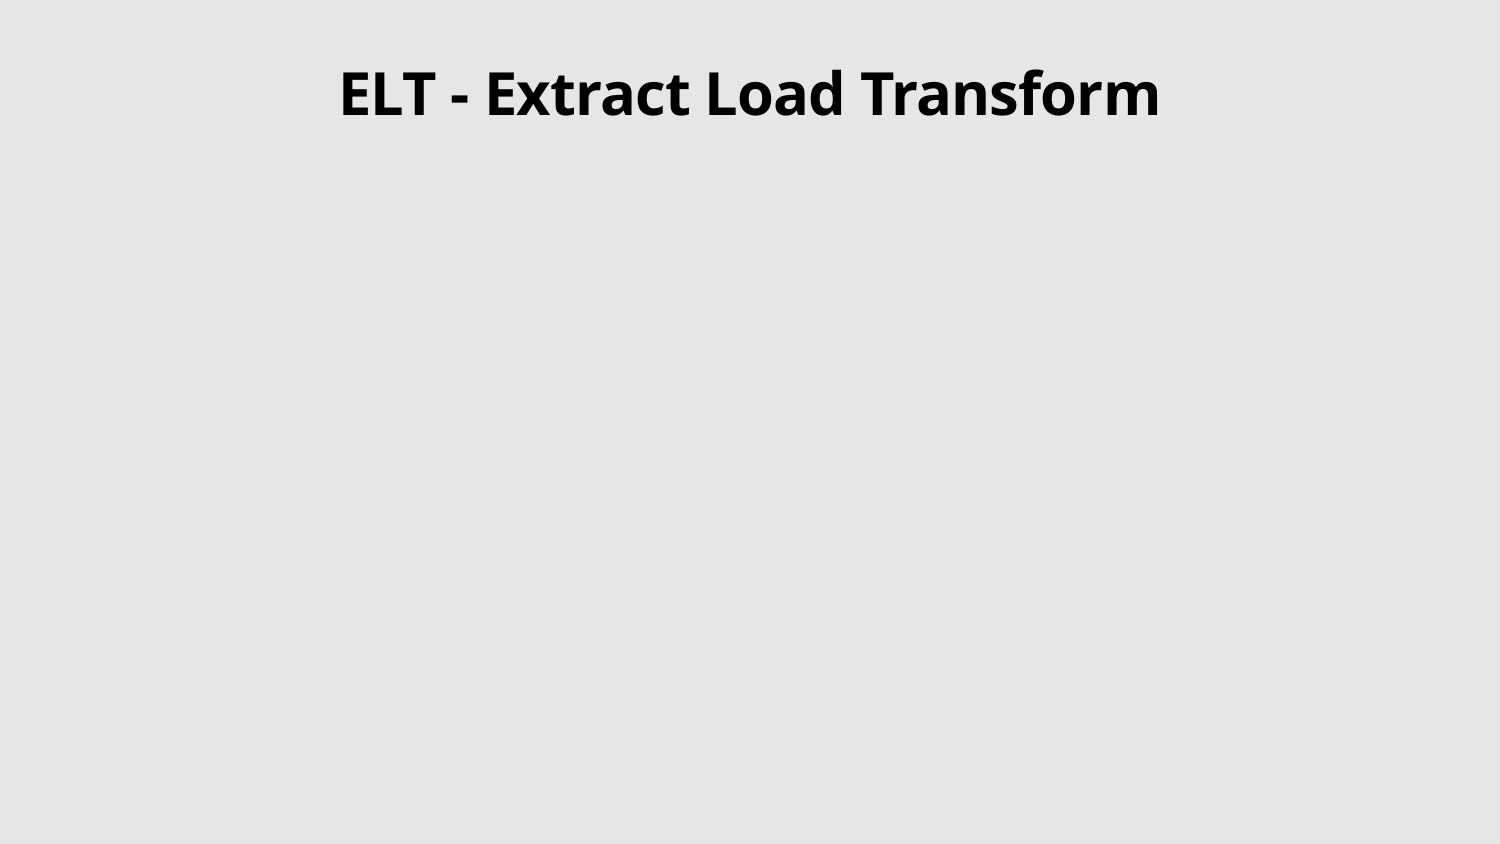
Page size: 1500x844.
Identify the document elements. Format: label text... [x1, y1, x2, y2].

title ELT - Extract Load Transform [70, 56, 1430, 127]
